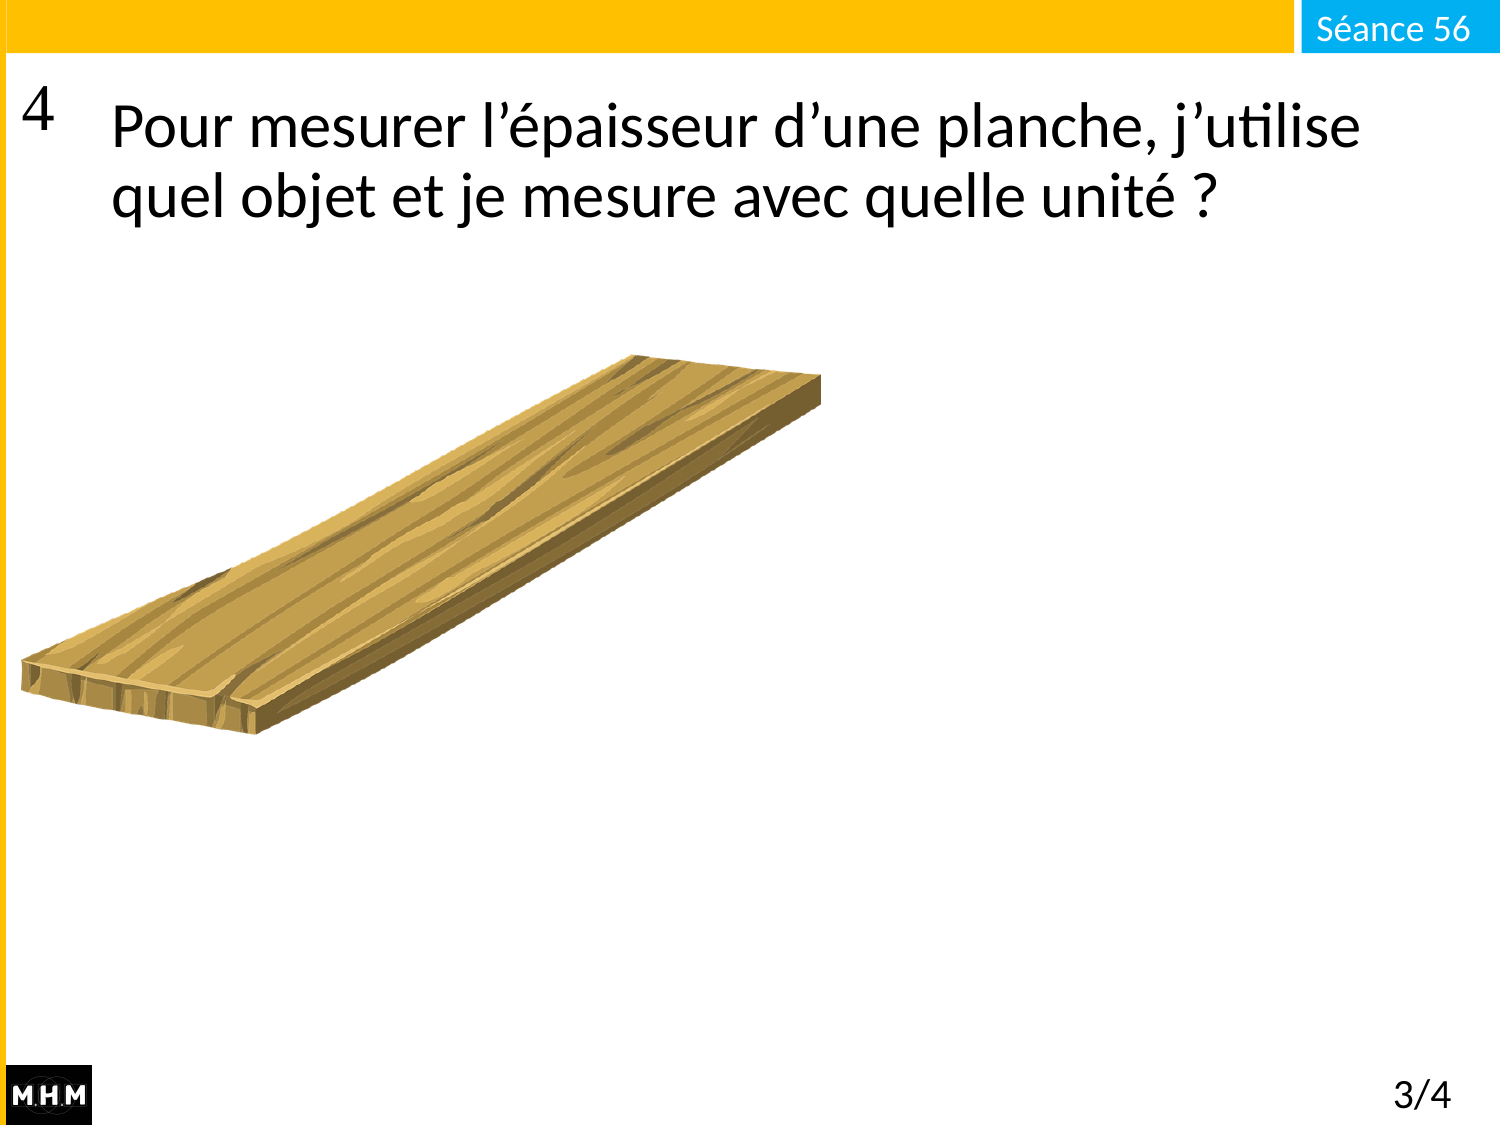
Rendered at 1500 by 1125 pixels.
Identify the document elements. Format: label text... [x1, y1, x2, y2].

title Pour mesurer l’épaisseur d’une planche, j’utilise quel objet et je mesure avec quelle unité ? [96, 60, 1391, 263]
list 3/4 [1344, 1064, 1500, 1125]
picture [6, 1065, 92, 1125]
picture [21, 344, 821, 745]
